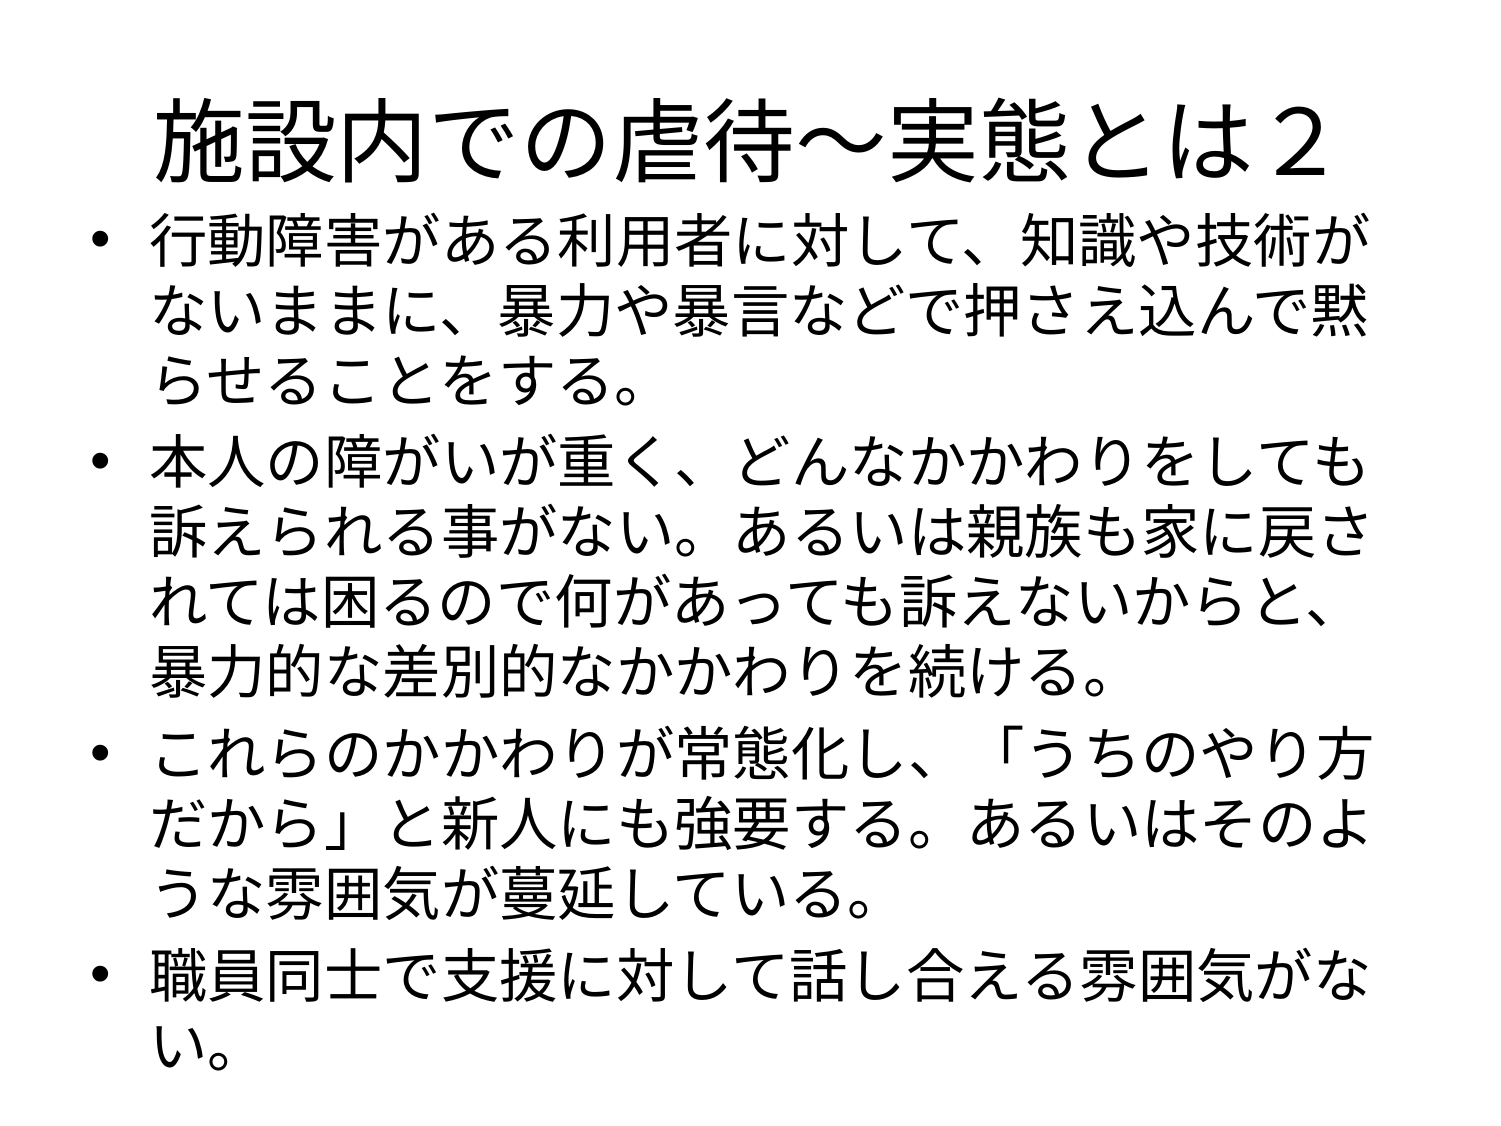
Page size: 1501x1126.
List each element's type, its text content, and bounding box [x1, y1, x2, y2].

title 施設内での虐待～実態とは２ [75, 45, 1426, 196]
list 行動障害がある利用者に対して、知識や技術がないままに、暴力や暴言などで押さえ込んで黙らせることをする。 本人の障がいが重く、どんなかかわりをしても訴えられる事がない。あるいは親族も家に戻されては困るので何があっても訴えないからと、暴力的な差別的なかかわりを続ける。 これらのかかわりが常態化し、「うちのやり方だから」と新人にも強要する。あるいはそのような雰囲気が蔓延している。 職員同士で支援に対して話し合える雰囲気がない。 など [75, 196, 1426, 1006]
